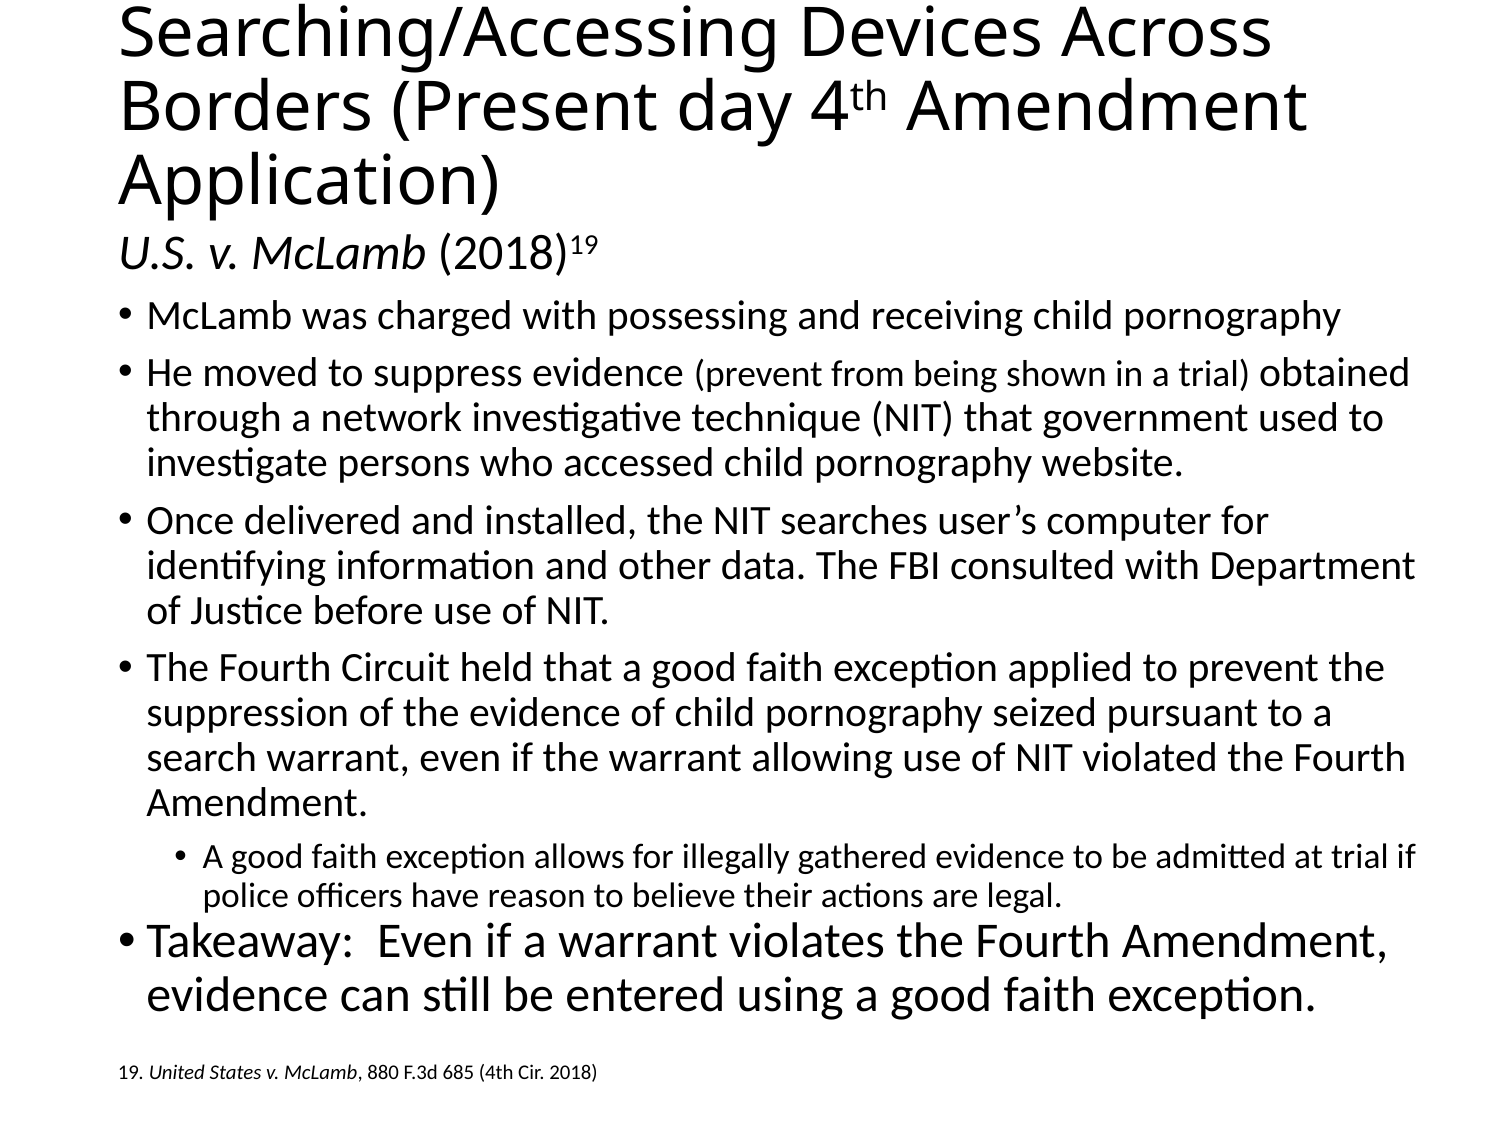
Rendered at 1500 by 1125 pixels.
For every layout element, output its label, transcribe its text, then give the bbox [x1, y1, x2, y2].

list U.S. v. McLamb (2018)19 McLamb was charged with possessing and receiving child pornography He moved to suppress evidence (prevent from being shown in a trial) obtained through a network investigative technique (NIT) that government used to investigate persons who accessed child pornography website. Once delivered and installed, the NIT searches user’s computer for identifying information and other data. The FBI consulted with Department of Justice before use of NIT. The Fourth Circuit held that a good faith exception applied to prevent the suppression of the evidence of child pornography seized pursuant to a search warrant, even if the warrant allowing use of NIT violated the Fourth Amendment. A good faith exception allows for illegally gathered evidence to be admitted at trial if police officers have reason to believe their actions are legal. Takeaway: Even if a warrant violates the Fourth Amendment, evidence can still be entered using a good faith exception. [102, 218, 1441, 1005]
text_box 19. United States v. McLamb, 880 F.3d 685 (4th Cir. 2018) [103, 1051, 1334, 1092]
title Searching/Accessing Devices Across Borders (Present day 4th Amendment Application) [102, 0, 1398, 218]
